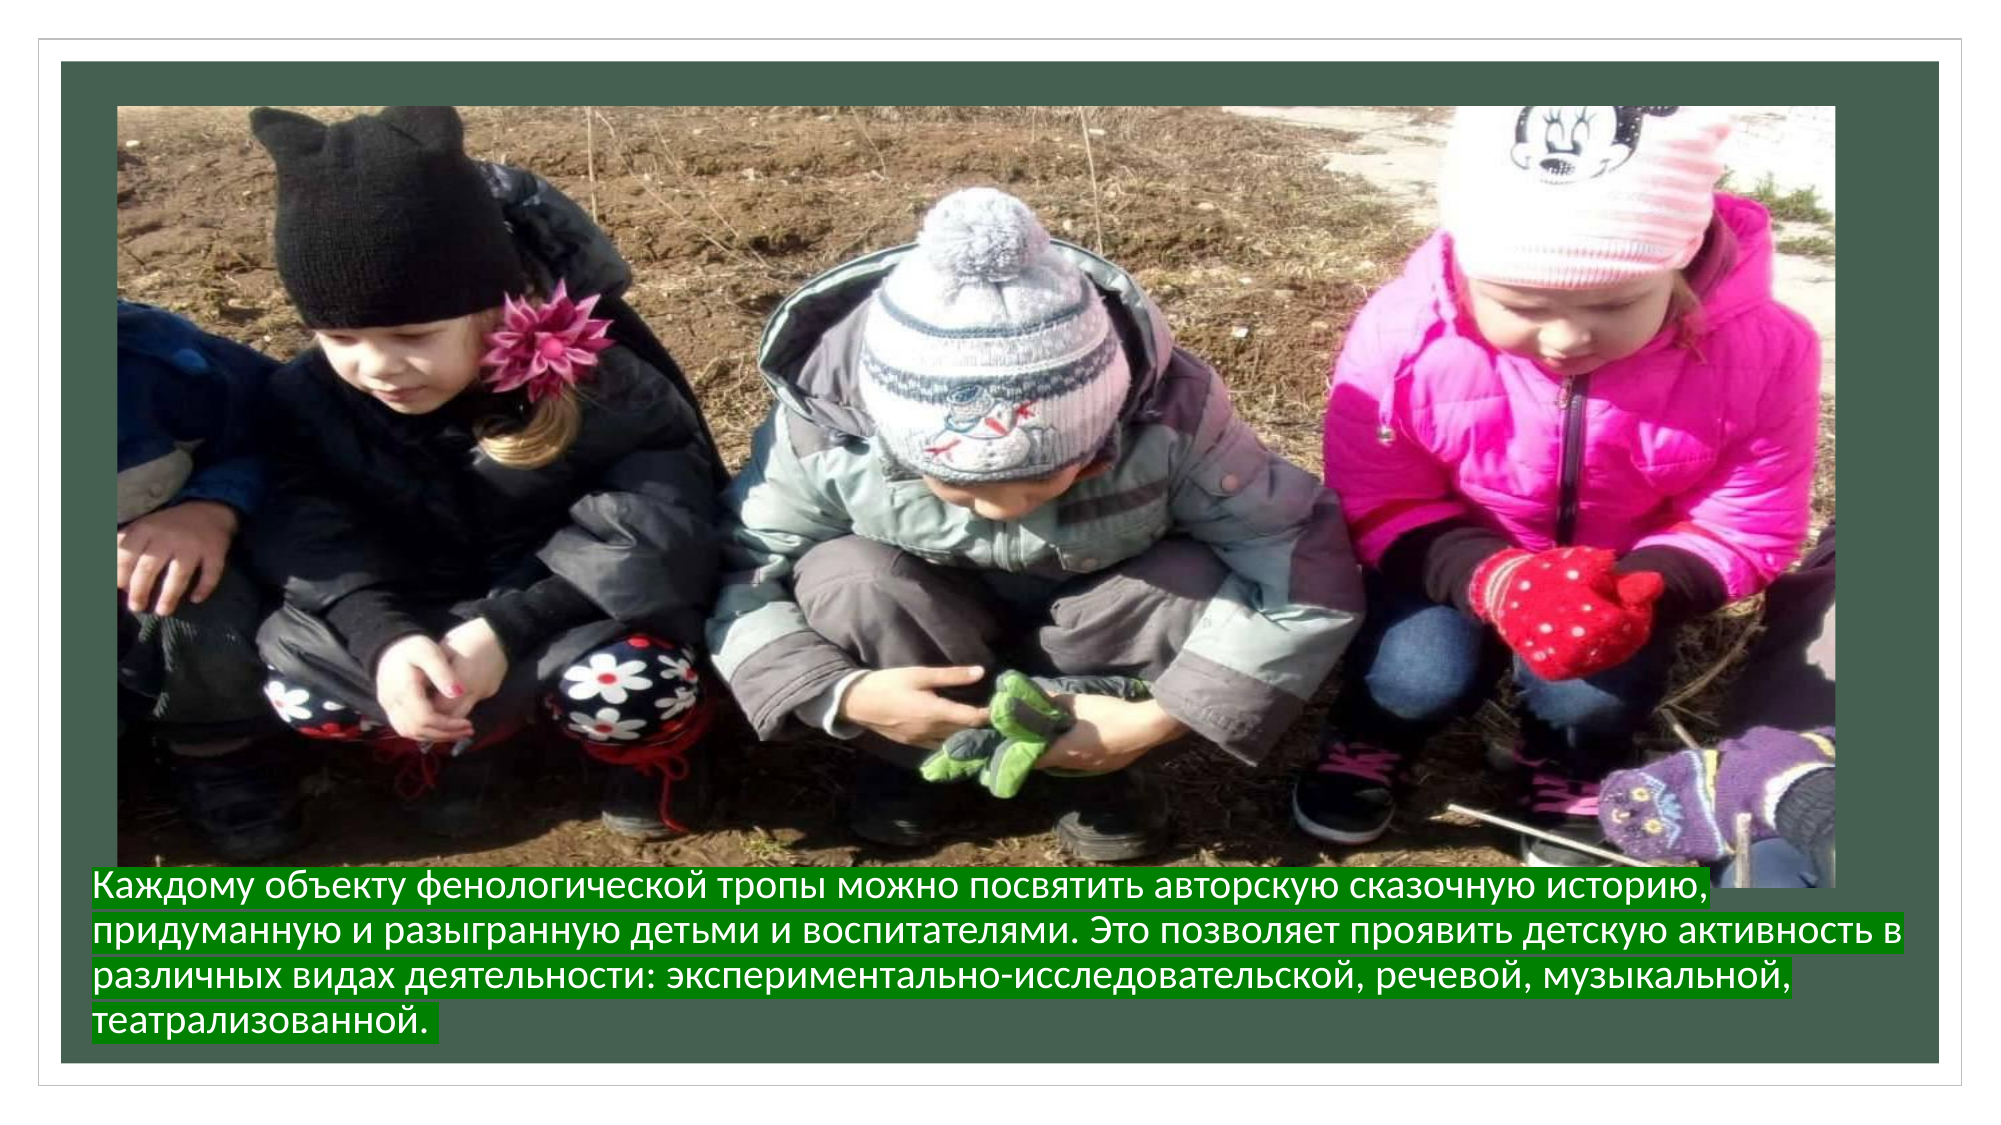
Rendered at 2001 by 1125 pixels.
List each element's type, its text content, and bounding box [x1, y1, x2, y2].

title Каждому объекту фенологической тропы можно посвятить авторскую сказочную историю, придуманную и разыгранную детьми и воспитателями. Это позволяет проявить детскую активность в различных видах деятельности: экспериментально-исследовательской, речевой, музыкальной, театрализованной. [77, 867, 1931, 1038]
picture [117, 105, 1836, 888]
